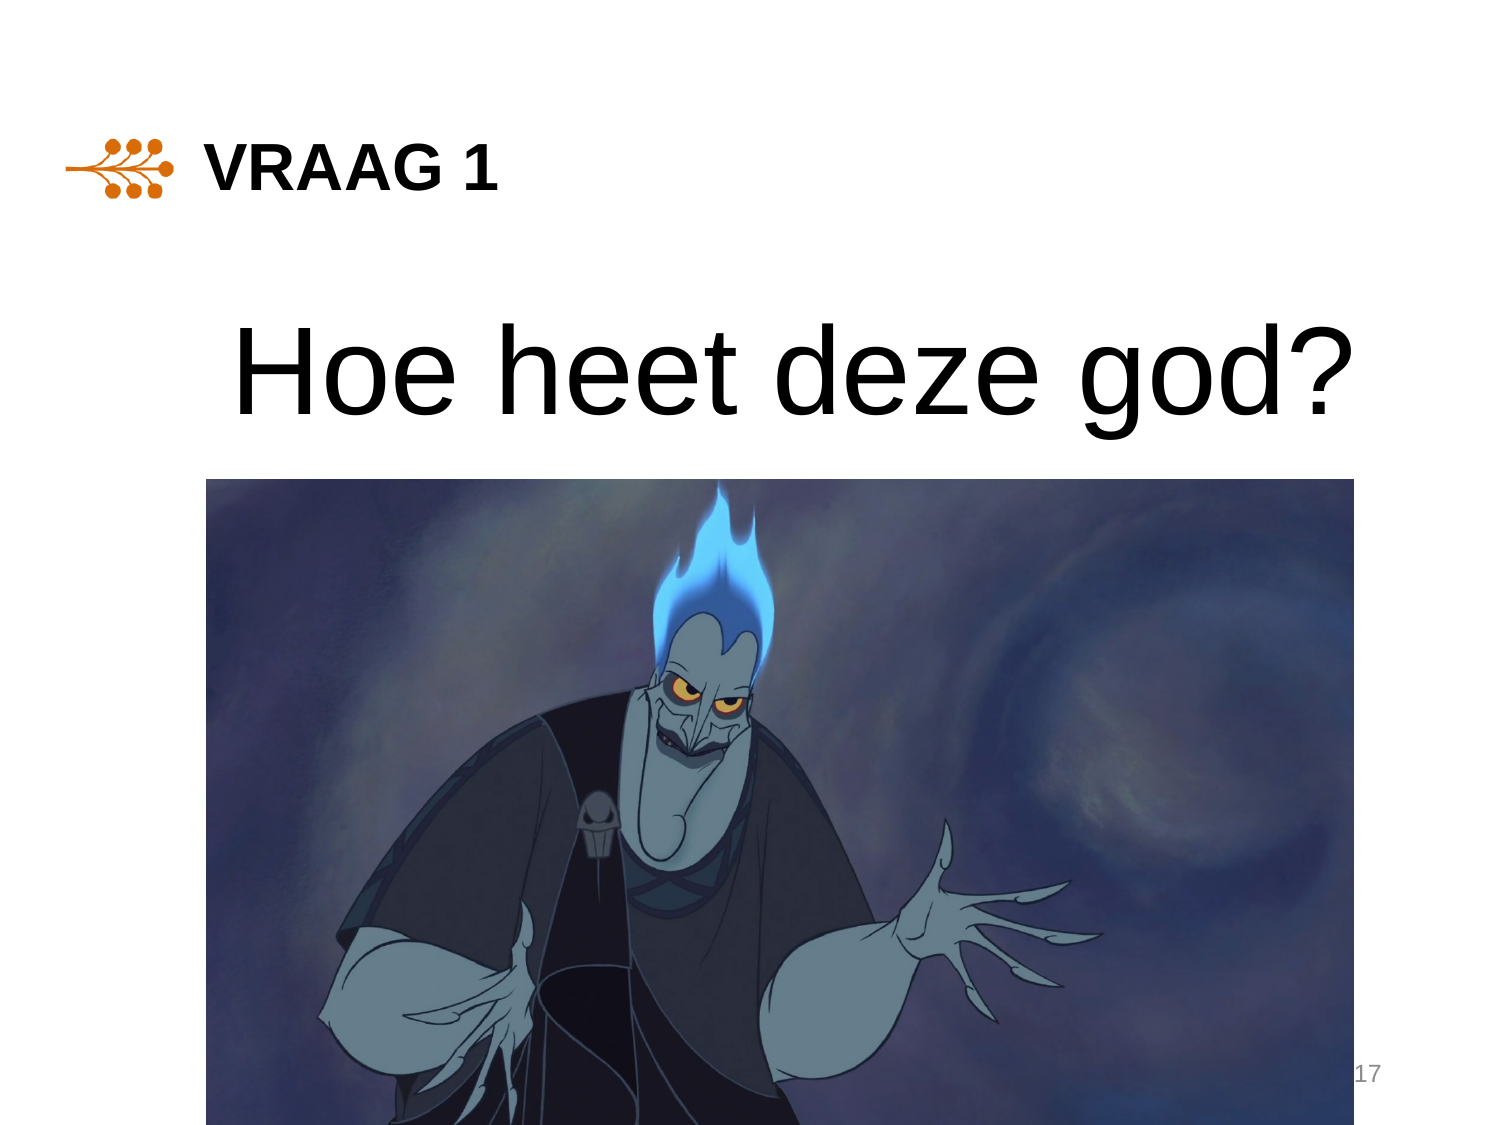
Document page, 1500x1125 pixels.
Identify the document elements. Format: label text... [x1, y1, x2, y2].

picture [206, 479, 1354, 1125]
list Hoe heet deze god? [190, 299, 1397, 1014]
picture [65, 138, 174, 199]
title Vraag 1 [188, 59, 1397, 278]
slide_number 17 [1354, 1042, 1397, 1103]
